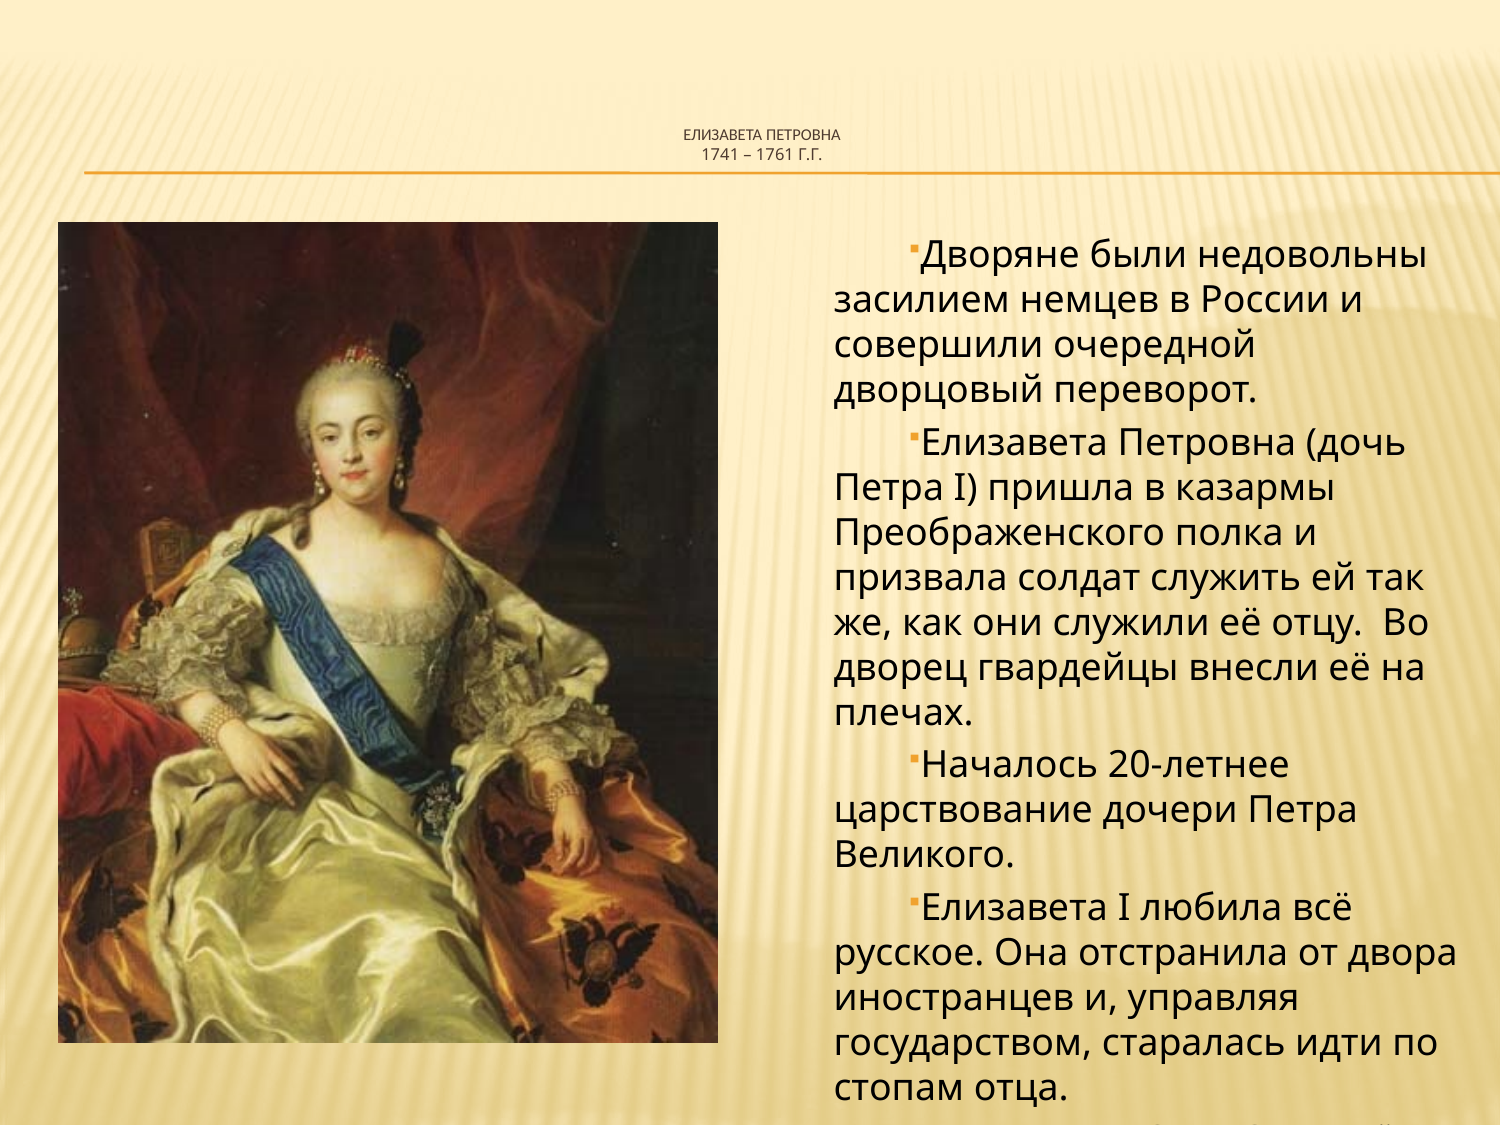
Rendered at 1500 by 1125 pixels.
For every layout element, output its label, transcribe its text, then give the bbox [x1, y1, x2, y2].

list Дворяне были недовольны засилием немцев в России и совершили очередной дворцовый переворот. Елизавета Петровна (дочь Петра I) пришла в казармы Преображенского полка и призвала солдат служить ей так же, как они служили её отцу. Во дворец гвардейцы внесли её на плечах. Началось 20-летнее царствование дочери Петра Великого. Елизавета I любила всё русское. Она отстранила от двора иностранцев и, управляя государством, старалась идти по стопам отца. По мнению С. М. Соловьёва при Елизавете «Россия пришла в себя». [762, 222, 1475, 1079]
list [58, 222, 718, 1044]
title Елизавета Петровна 1741 – 1761 г.г. [49, 75, 1475, 213]
